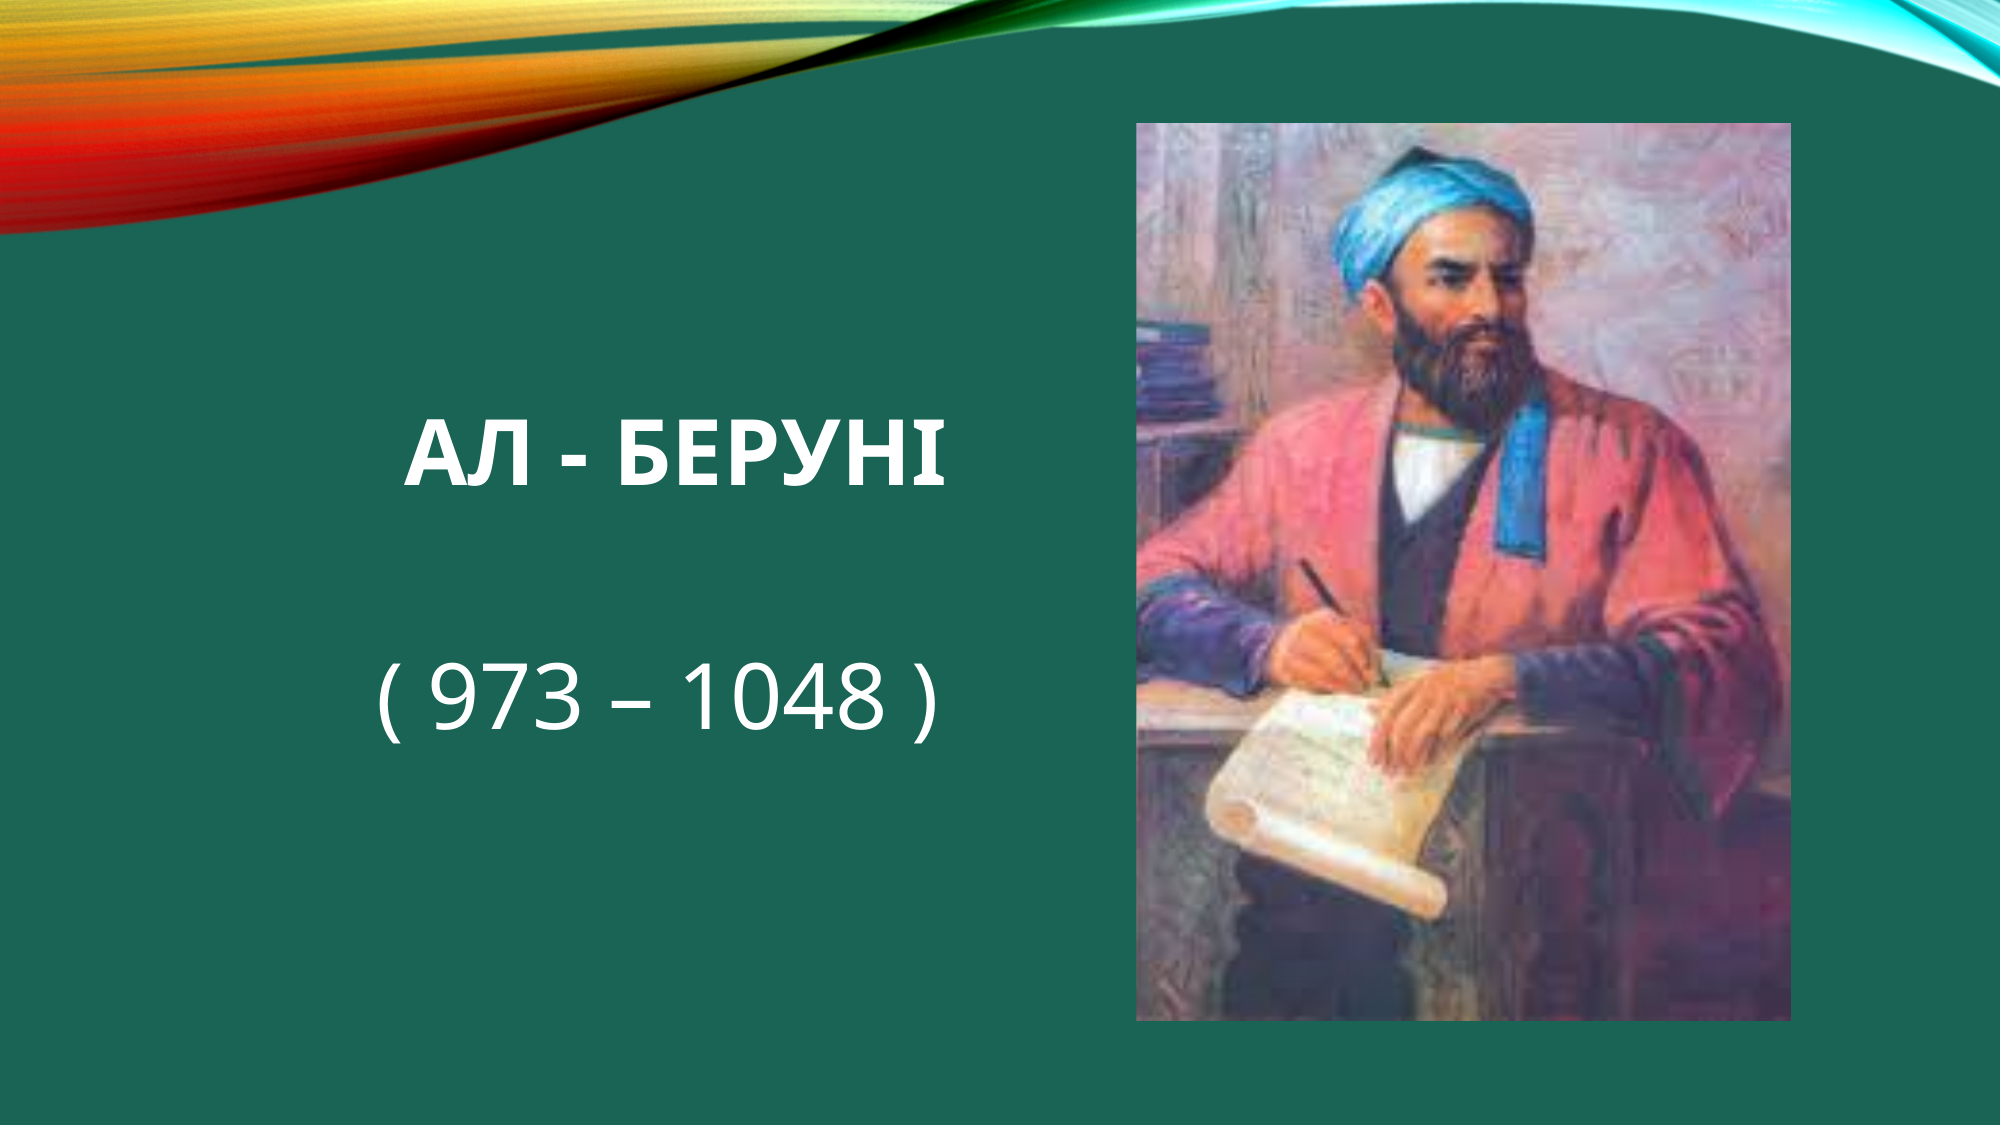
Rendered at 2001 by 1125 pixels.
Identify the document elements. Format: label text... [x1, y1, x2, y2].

title Ал - Беруні [112, 249, 1136, 512]
picture [0, 0, 2000, 1021]
list ( 973 – 1048 ) [112, 512, 1136, 1021]
